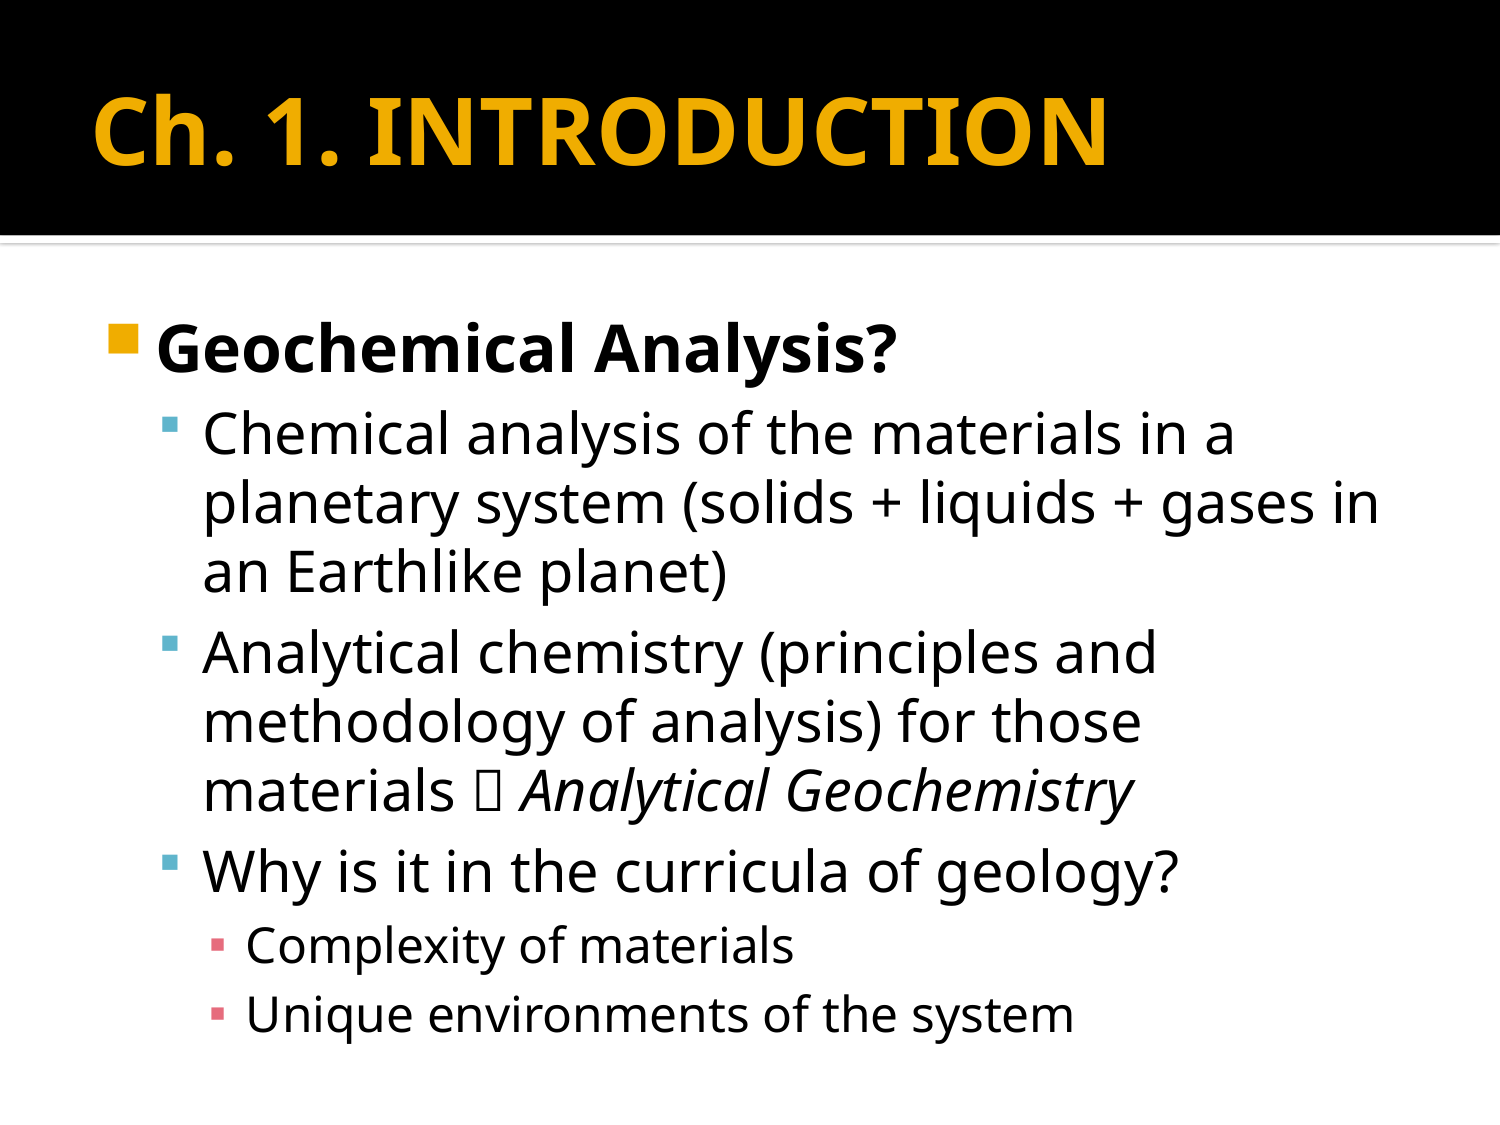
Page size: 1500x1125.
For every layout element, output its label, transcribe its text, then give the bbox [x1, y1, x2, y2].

title Ch. 1. INTRODUCTION [75, 25, 1425, 231]
list Geochemical Analysis? Chemical analysis of the materials in a planetary system (solids + liquids + gases in an Earthlike planet) Analytical chemistry (principles and methodology of analysis) for those materials  Analytical Geochemistry Why is it in the curricula of geology? Complexity of materials Unique environments of the system [75, 291, 1425, 1050]
